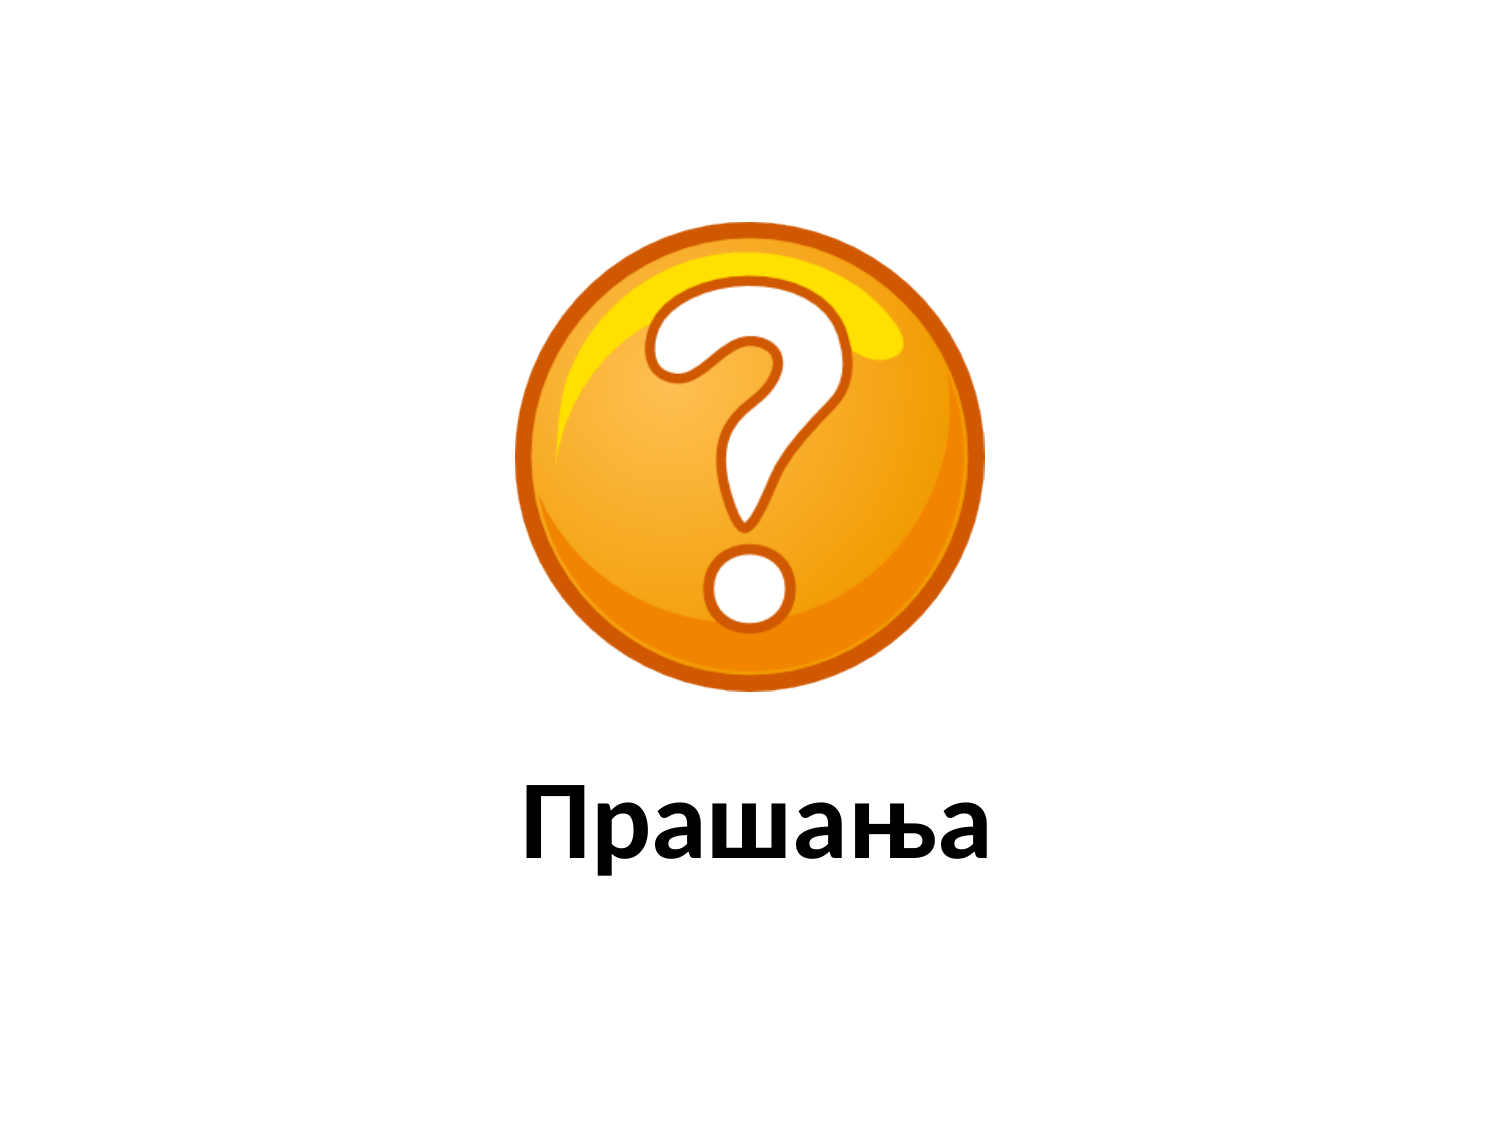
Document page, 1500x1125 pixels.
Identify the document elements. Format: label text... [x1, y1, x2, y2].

picture [515, 222, 985, 692]
text_box Прашања [505, 738, 1008, 888]
